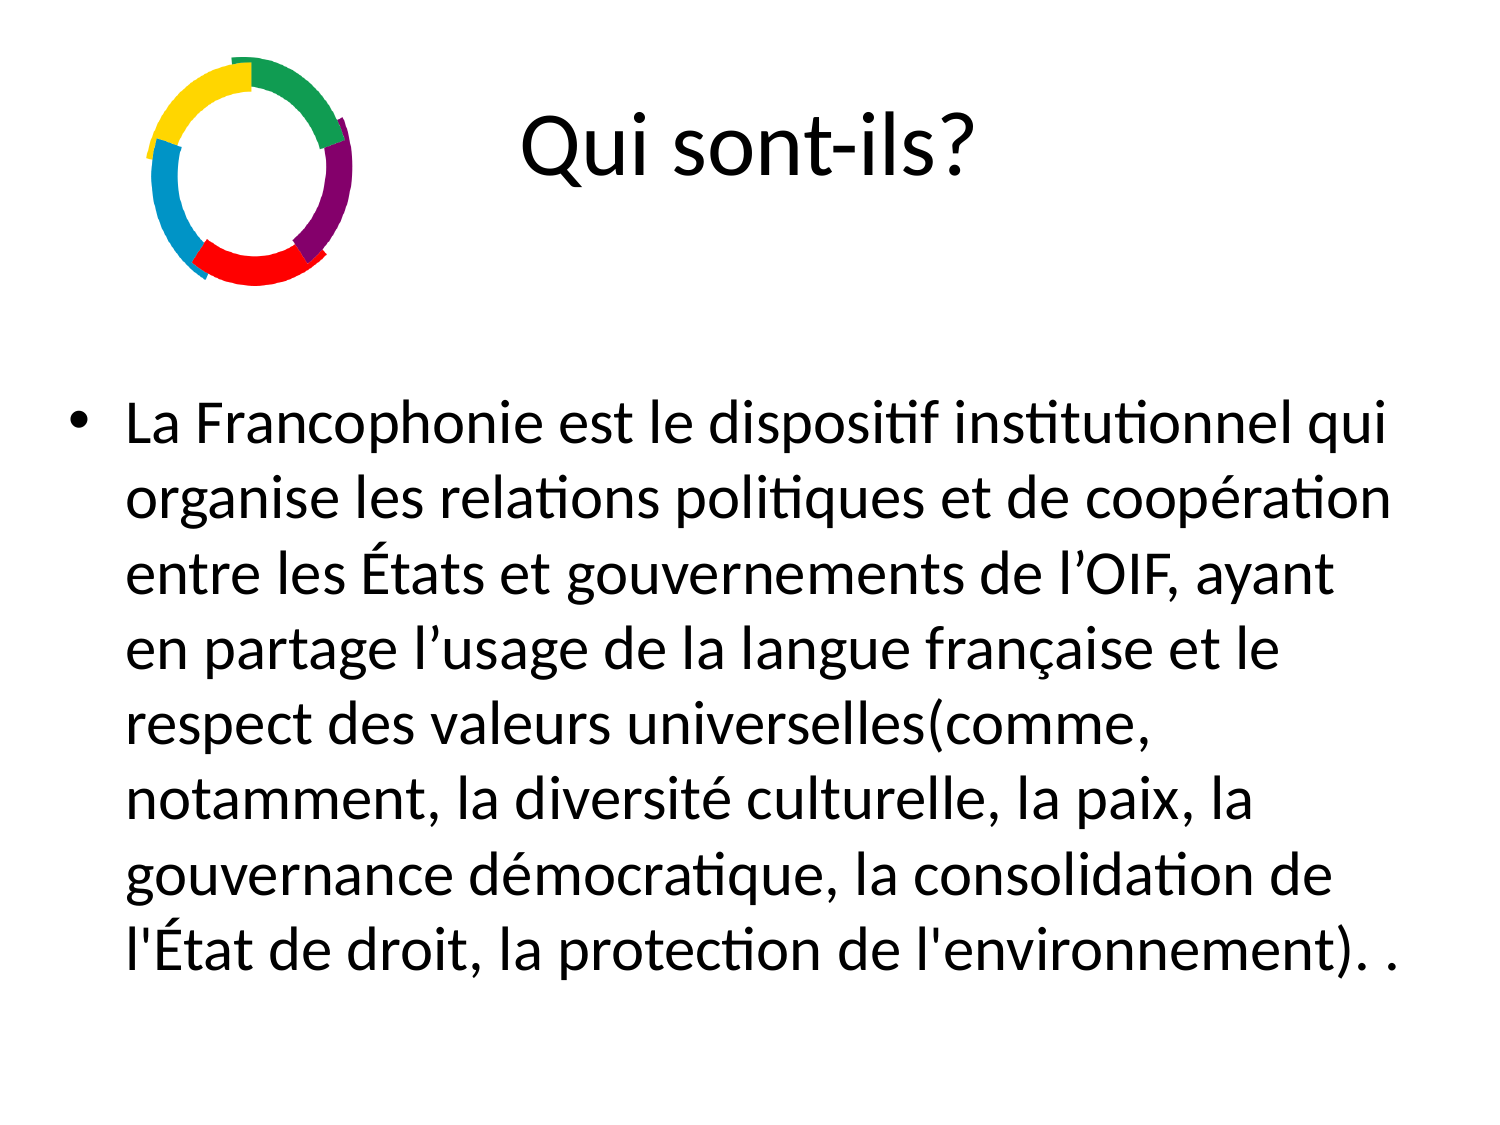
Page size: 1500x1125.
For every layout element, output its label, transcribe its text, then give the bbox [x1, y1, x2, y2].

list La Francophonie est le dispositif institutionnel qui organise les relations politiques et de coopération entre les États et gouvernements de l’OIF, ayant en partage l’usage de la langue française et le respect des valeurs universelles(comme, notamment, la diversité culturelle, la paix, la gouvernance démocratique, la consolidation de l'État de droit, la protection de l'environnement). . [53, 373, 1425, 1005]
title Qui sont-ils? [486, 45, 1425, 233]
picture [17, 0, 481, 343]
